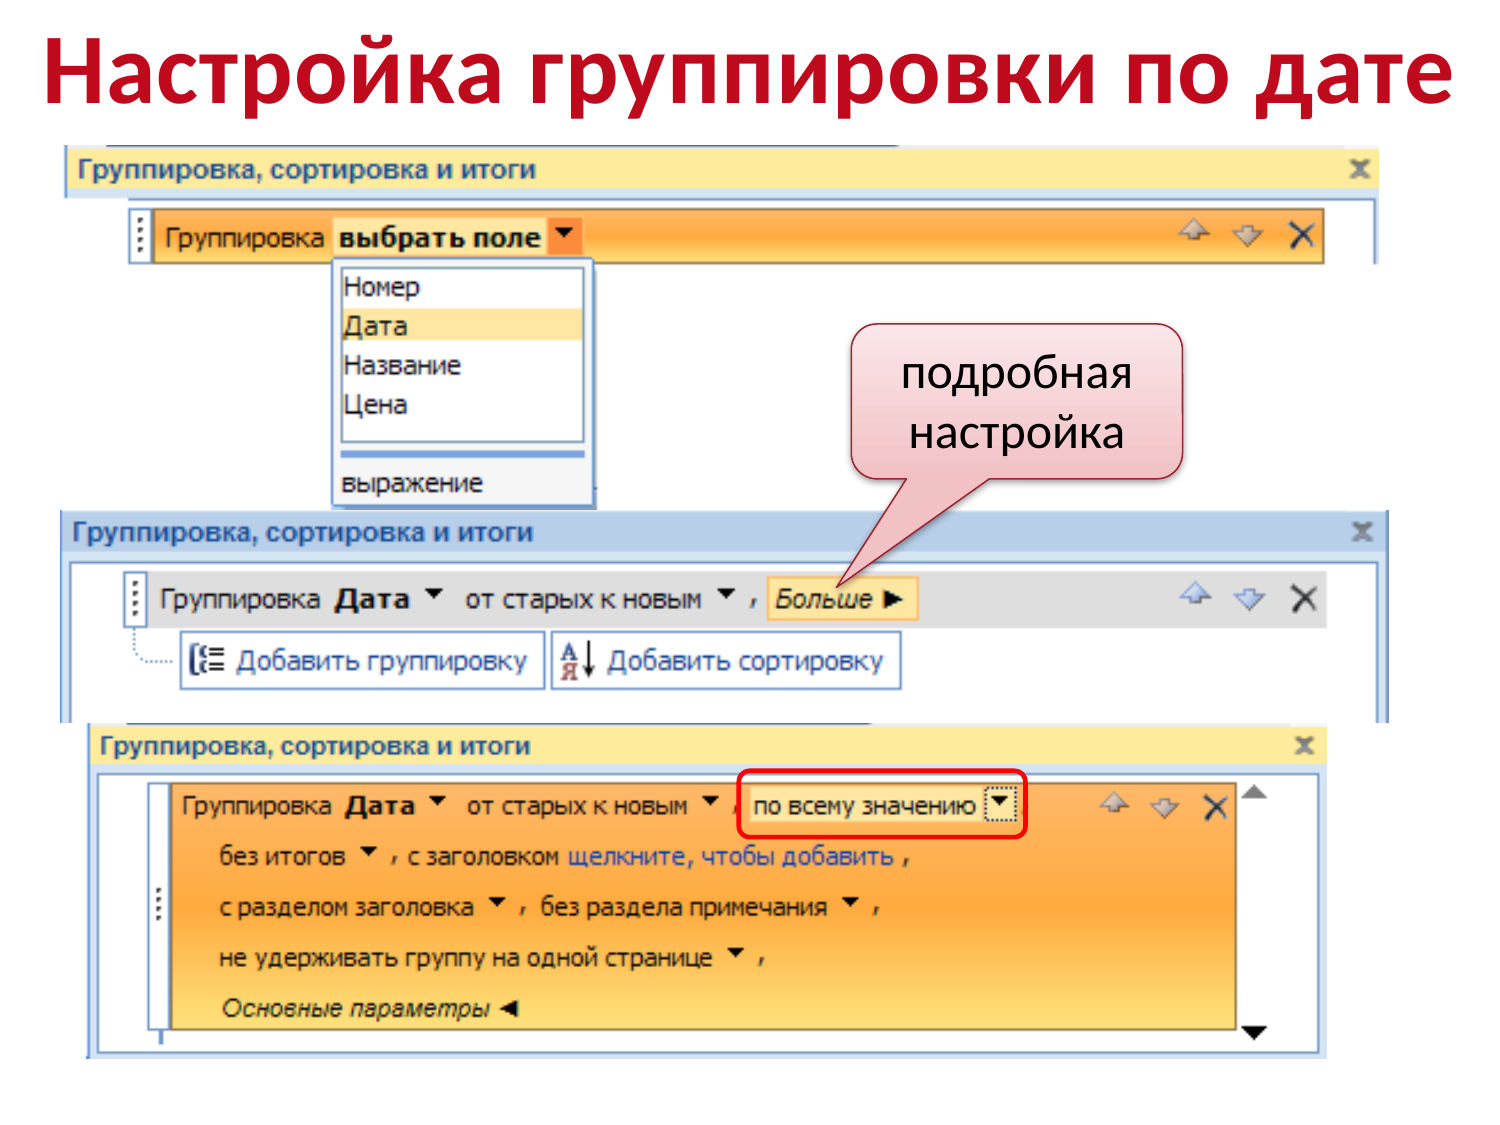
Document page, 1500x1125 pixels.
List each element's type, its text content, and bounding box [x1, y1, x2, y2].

title Настройка группировки по дате [0, 0, 1500, 127]
picture [60, 145, 1389, 1059]
